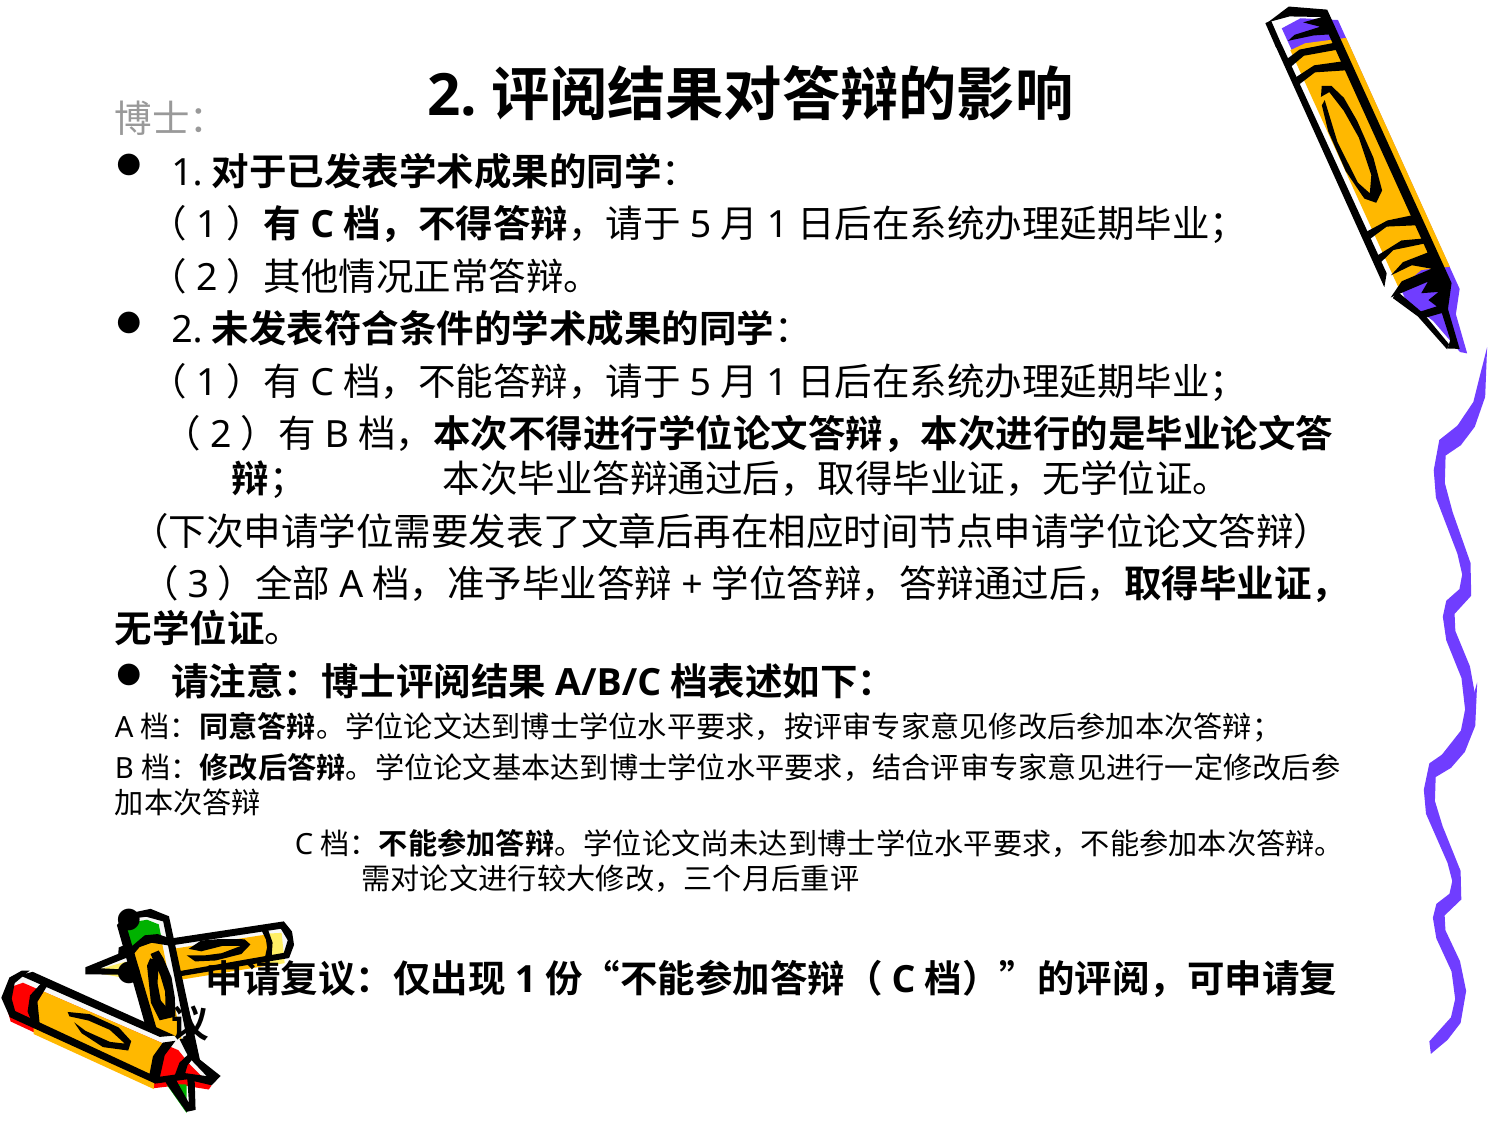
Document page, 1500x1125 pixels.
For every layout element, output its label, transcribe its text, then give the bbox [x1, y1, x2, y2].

list 博士： 1.对于已发表学术成果的同学： （1）有C档，不得答辩，请于5月1日后在系统办理延期毕业； （2）其他情况正常答辩。 2.未发表符合条件的学术成果的同学： （1）有C档，不能答辩，请于5月1日后在系统办理延期毕业； （2）有B档，本次不得进行学位论文答辩，本次进行的是毕业论文答辩； 本次毕业答辩通过后，取得毕业证，无学位证。 （下次申请学位需要发表了文章后再在相应时间节点申请学位论文答辩） （3）全部A档，准予毕业答辩+学位答辩，答辩通过后，取得毕业证，无学位证。 请注意：博士评阅结果A/B/C档表述如下： A档：同意答辩。学位论文达到博士学位水平要求，按评审专家意见修改后参加本次答辩； B档：修改后答辩。学位论文基本达到博士学位水平要求，结合评审专家意见进行一定修改后参加本次答辩 C档：不能参加答辩。学位论文尚未达到博士学位水平要求，不能参加本次答辩。 需对论文进行较大修改，三个月后重评 申请复议：仅出现1份“不能参加答辩（C档）”的评阅，可申请复议 [99, 87, 1363, 963]
title 2.评阅结果对答辩的影响 [124, 0, 1377, 136]
